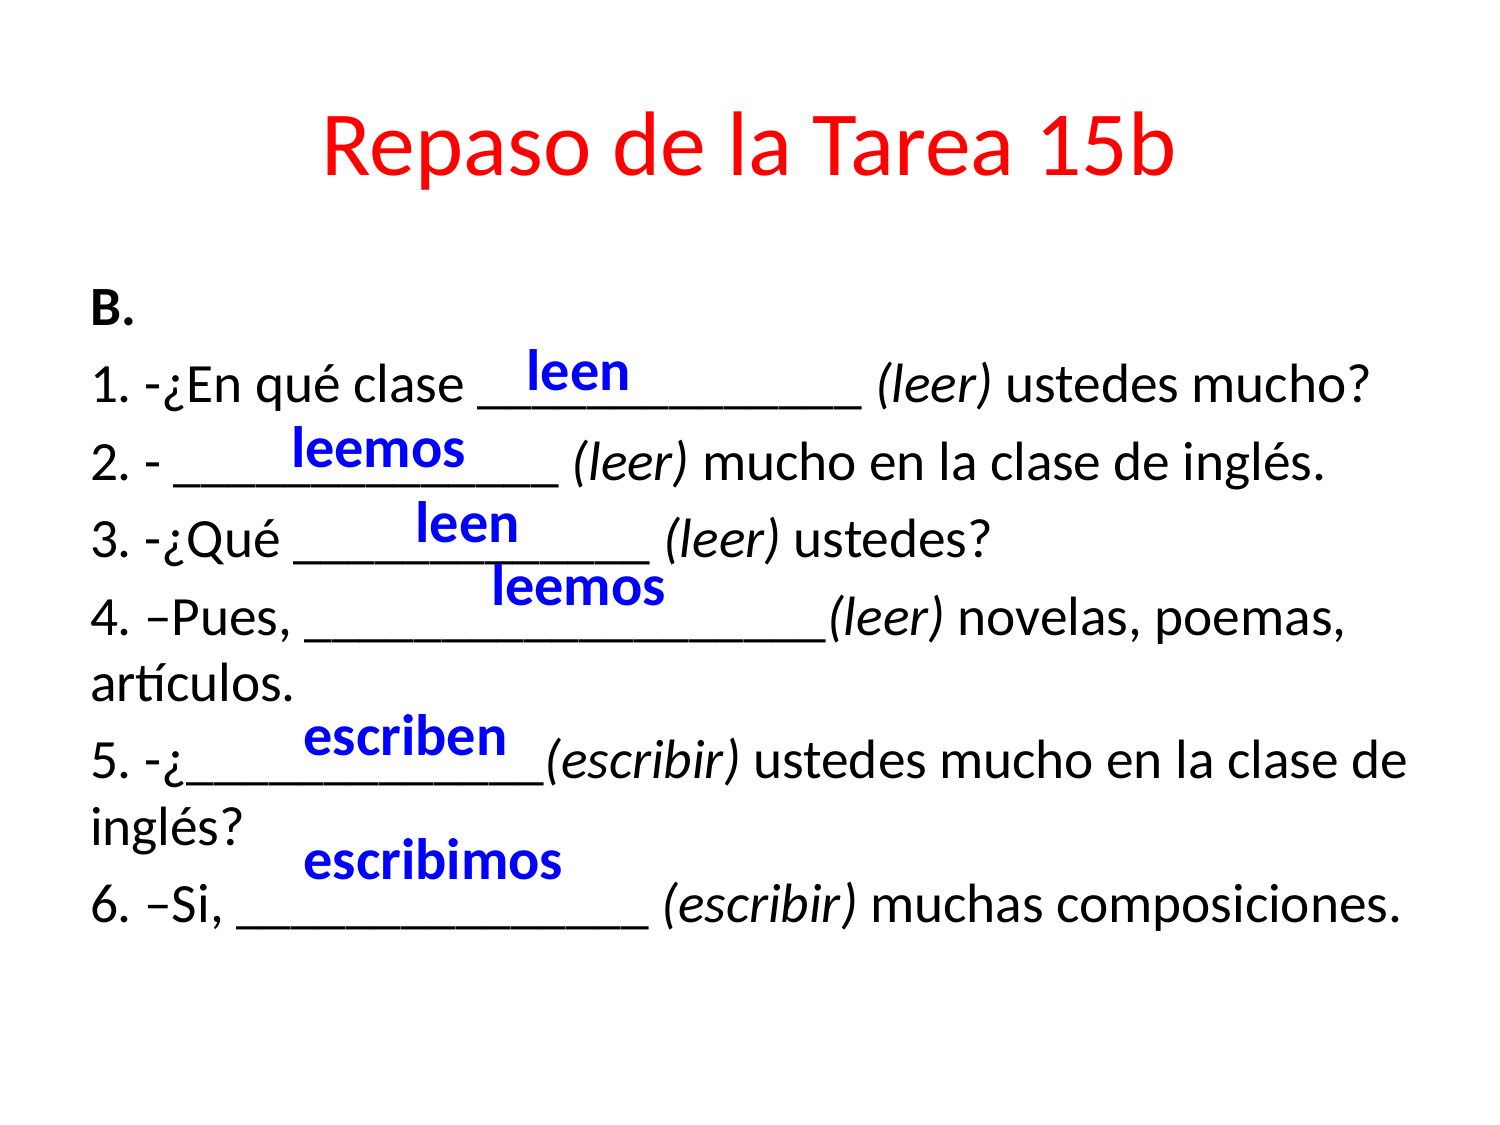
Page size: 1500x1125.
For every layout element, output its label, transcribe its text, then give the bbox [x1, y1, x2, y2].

text_box leemos [476, 539, 681, 624]
text_box escribimos [289, 814, 579, 899]
text_box leen [400, 476, 535, 562]
title Repaso de la Tarea 15b [75, 45, 1425, 233]
text_box escriben [288, 689, 523, 774]
list B. 1. -¿En qué clase ______________ (leer) ustedes mucho? 2. - ______________ (leer) mucho en la clase de inglés. 3. -¿Qué _____________ (leer) ustedes? 4. –Pues, ___________________(leer) novelas, poemas, artículos. 5. -¿_____________(escribir) ustedes mucho en la clase de inglés? 6. –Si, _______________ (escribir) muchas composiciones. [75, 262, 1425, 1005]
text_box leen [511, 324, 646, 410]
text_box leemos [276, 401, 481, 487]
